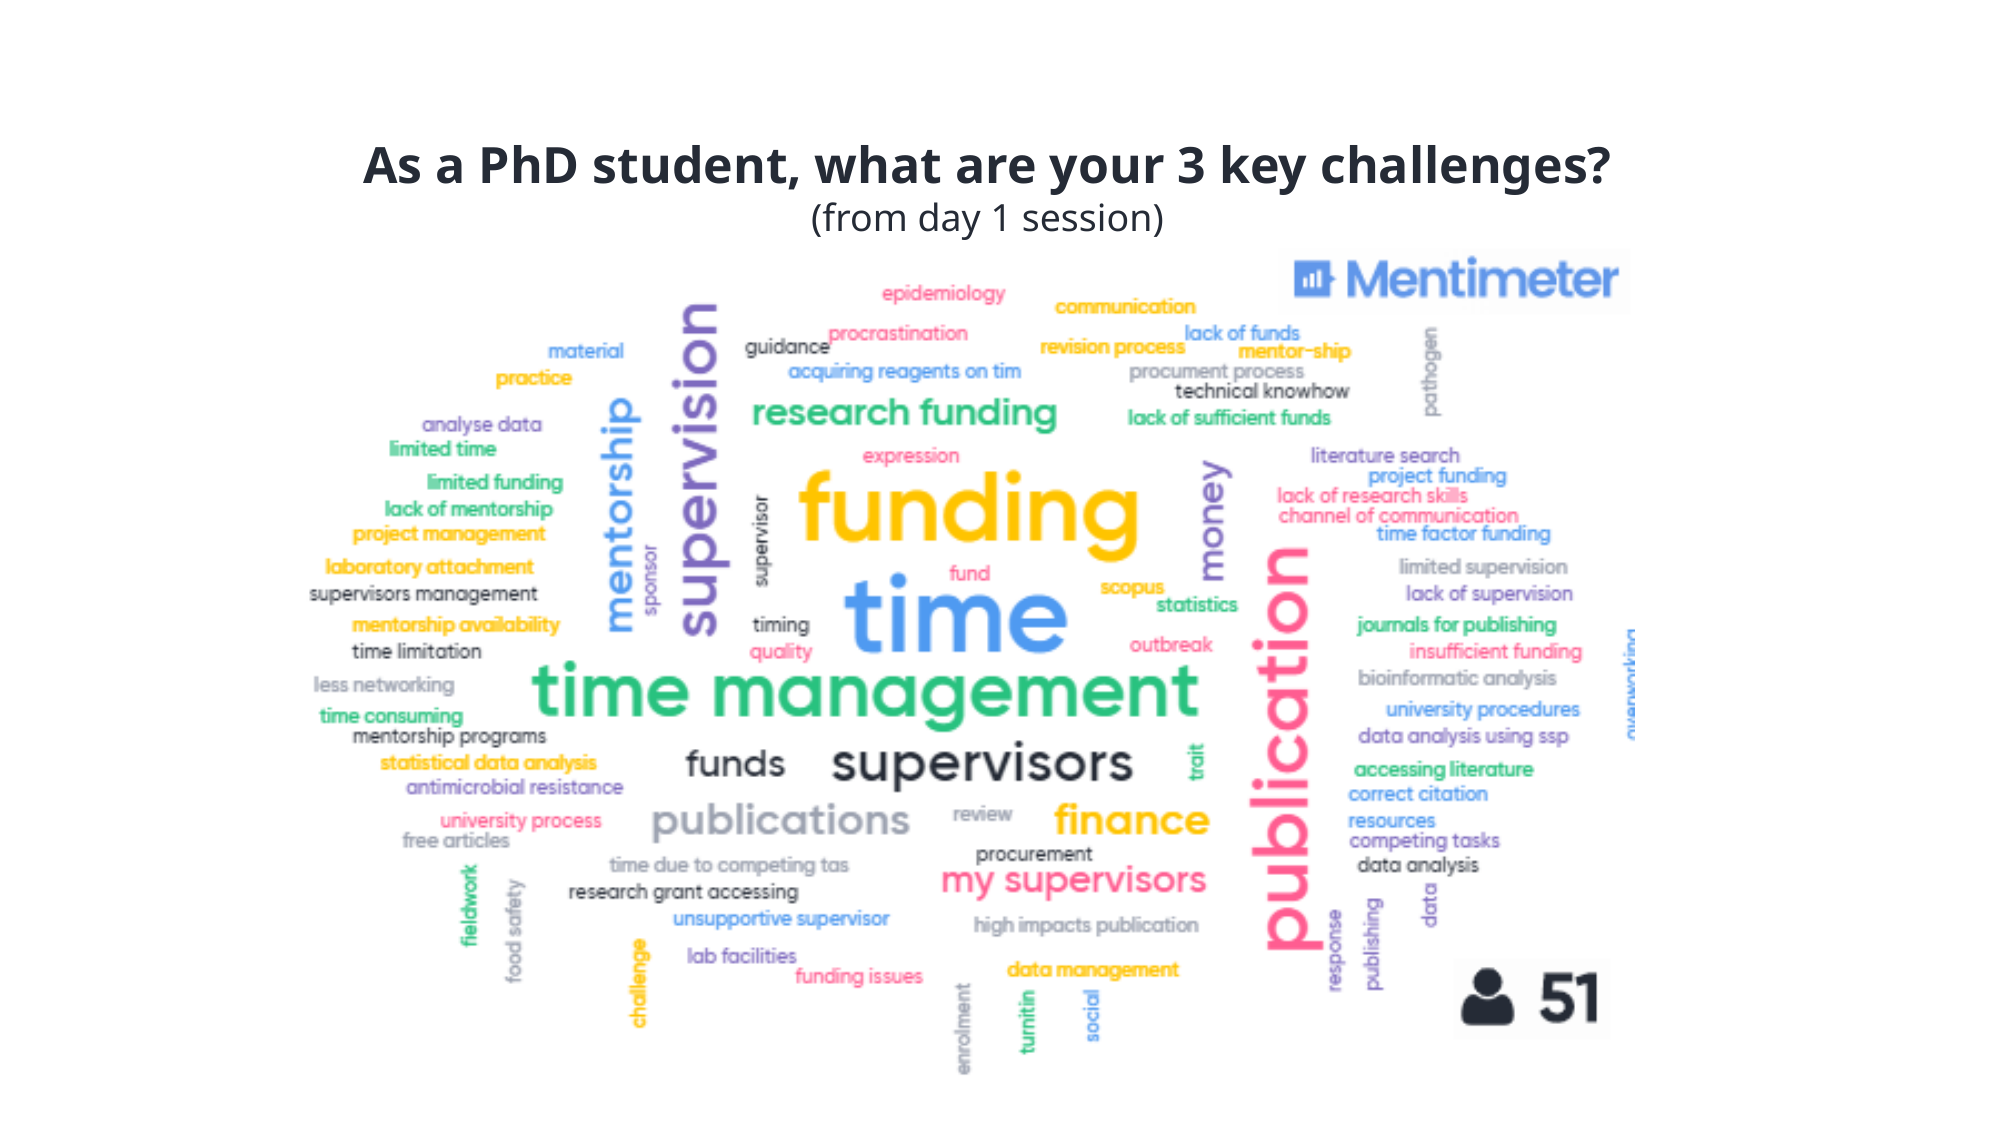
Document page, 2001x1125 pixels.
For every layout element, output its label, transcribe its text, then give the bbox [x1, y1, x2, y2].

text_box As a PhD student, what are your 3 key challenges? (from day 1 session) [348, 126, 1627, 243]
picture [297, 243, 1635, 1084]
